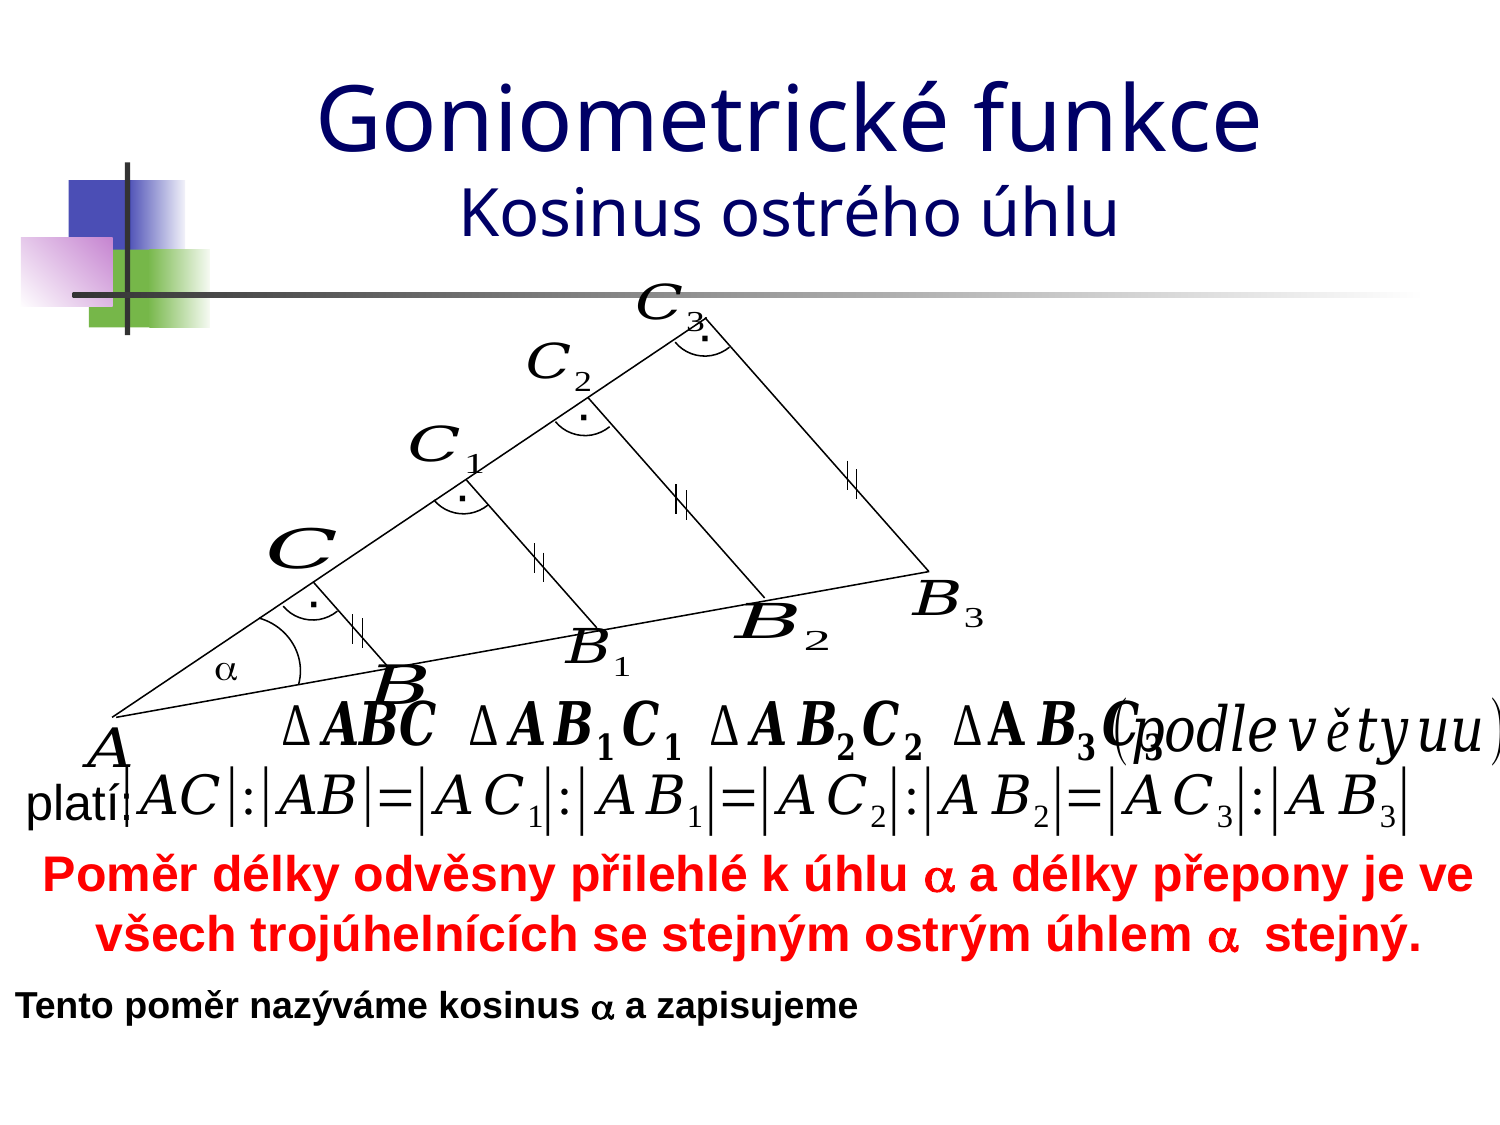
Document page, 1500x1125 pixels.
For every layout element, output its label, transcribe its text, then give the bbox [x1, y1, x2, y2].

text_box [111, 317, 703, 573]
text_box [312, 581, 389, 668]
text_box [116, 571, 930, 718]
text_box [466, 479, 598, 628]
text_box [704, 317, 930, 572]
text_box platí: [10, 763, 149, 834]
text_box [587, 396, 765, 599]
text_box · [685, 307, 728, 316]
text_box Poměr délky odvěsny přilehlé k úhlu a a délky přepony je ve všech trojúhelnících se stejným ostrým úhlem a stejný. [9, 834, 1500, 969]
text_box Goniometrické funkce Kosinus ostrého úhlu [112, 35, 1468, 275]
